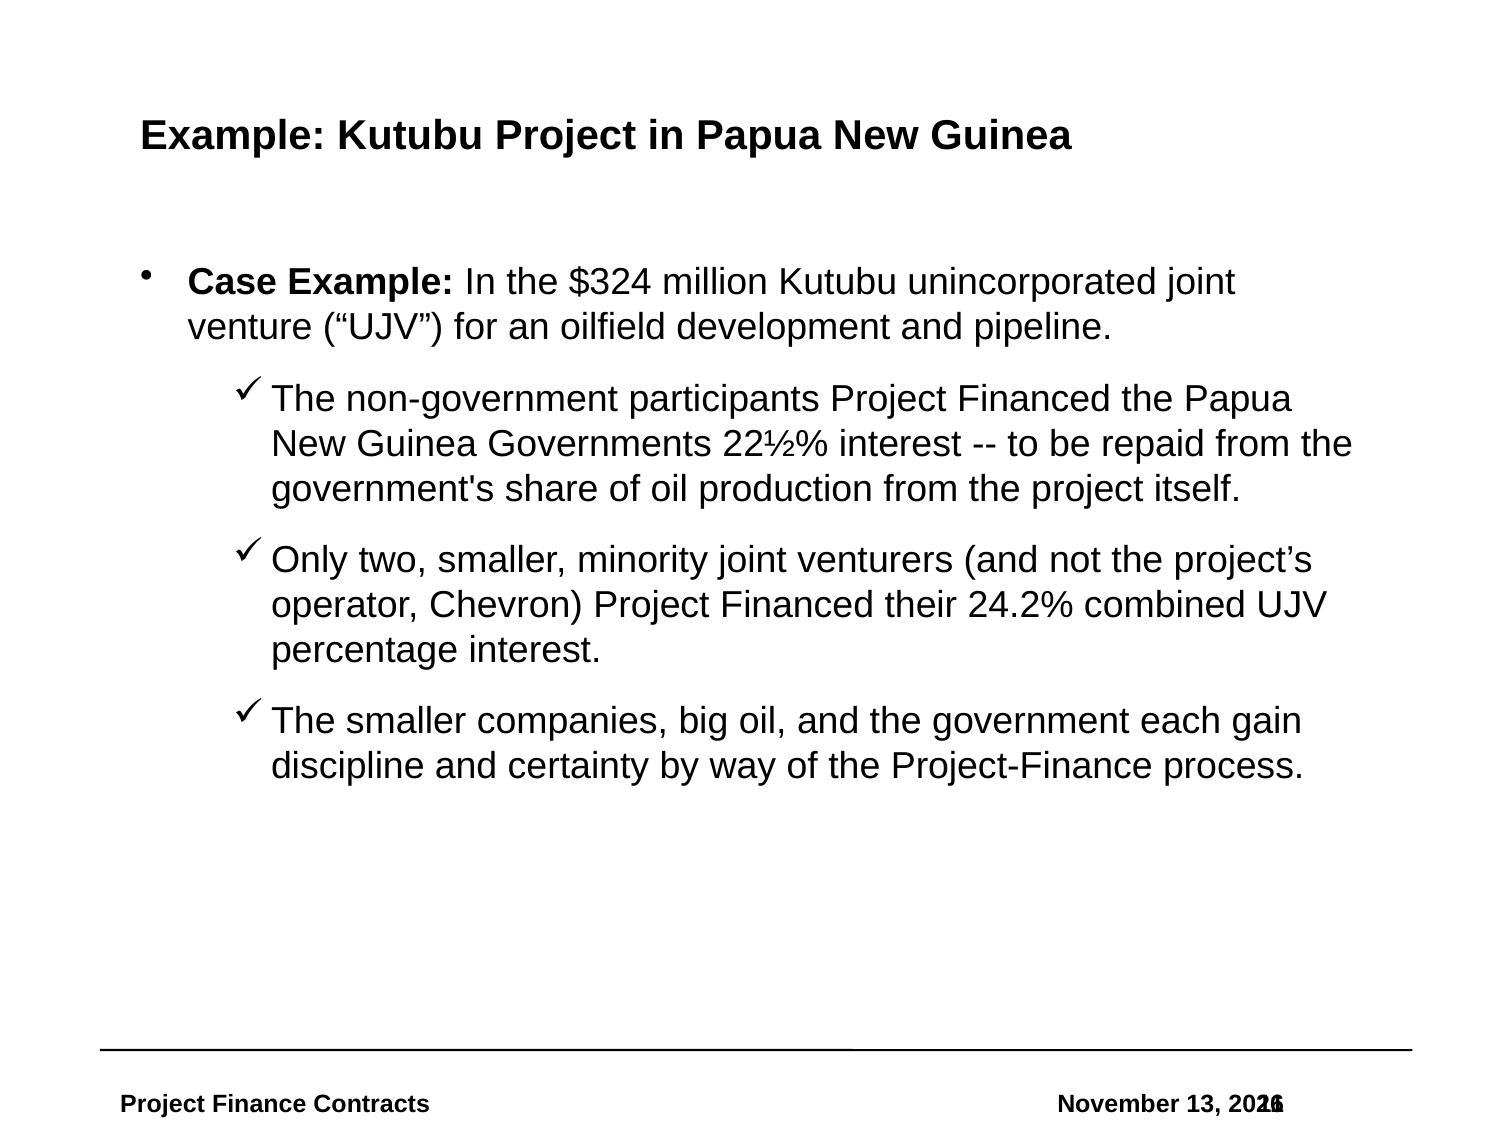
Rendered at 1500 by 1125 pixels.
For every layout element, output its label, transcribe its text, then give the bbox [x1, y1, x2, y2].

title Example: Kutubu Project in Papua New Guinea [124, 99, 1288, 226]
list Case Example: In the $324 million Kutubu unincorporated joint venture (“UJV”) for an oilfield development and pipeline. The non-government participants Project Financed the Papua New Guinea Governments 22½% interest -- to be repaid from the government's share of oil production from the project itself. Only two, smaller, minority joint venturers (and not the project’s operator, Chevron) Project Financed their 24.2% combined UJV percentage interest. The smaller companies, big oil, and the government each gain discipline and certainty by way of the Project-Finance process. [124, 249, 1376, 1001]
